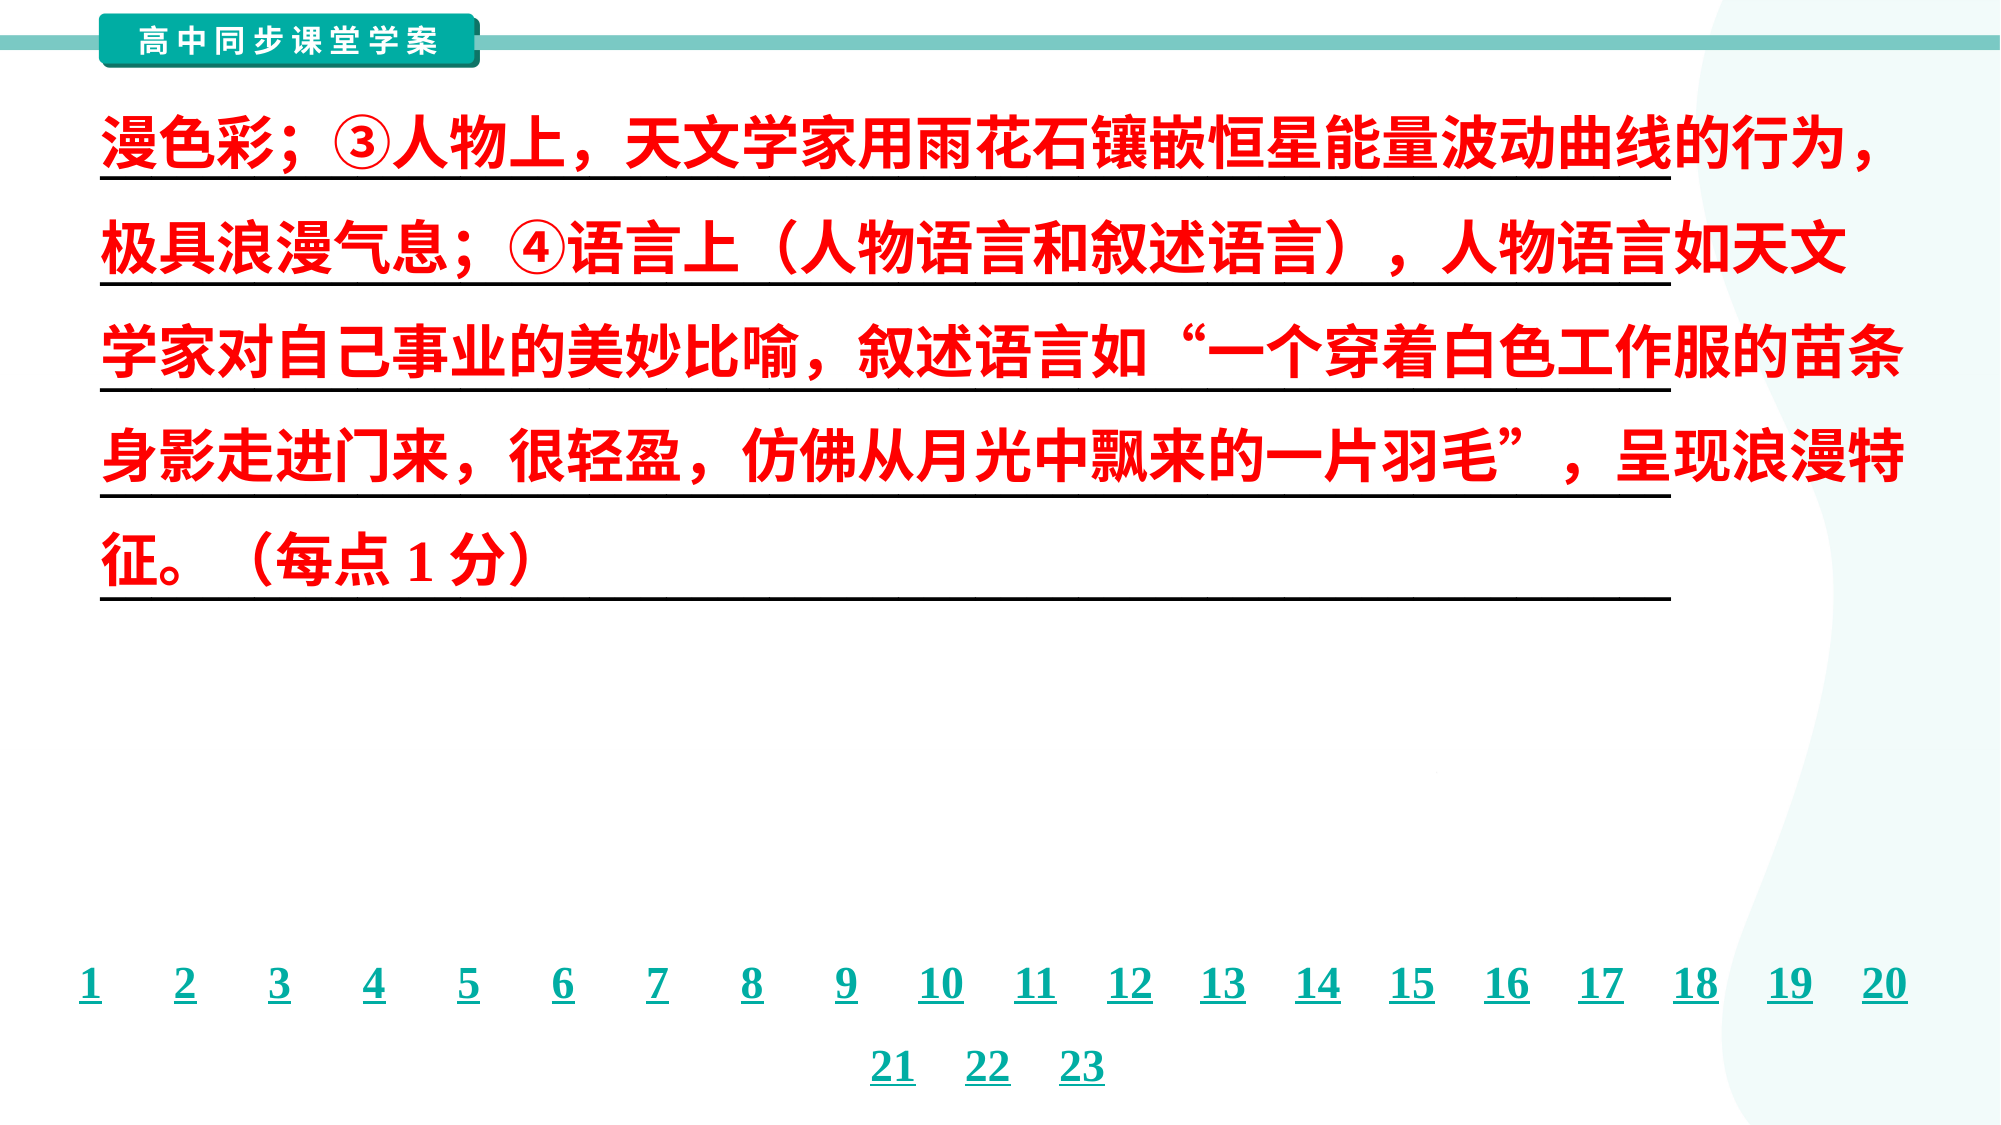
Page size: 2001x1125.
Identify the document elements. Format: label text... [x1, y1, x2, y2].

text_box _____________________________________________________________ _____________________________________________________________ _____________________________________________________________ _____________________________________________________________ _____________________________________________________________ [100, 582, 1899, 589]
picture [0, 0, 2000, 1125]
text_box 漫色彩；③人物上，天文学家用雨花石镶嵌恒星能量波动曲线的行为， 极具浪漫气息；④语言上（人物语言和叙述语言），人物语言如天文 学家对自己事业的美妙比喻，叙述语言如“一个穿着白色工作服的苗条 身影走进门来，很轻盈，仿佛从月光中飘来的一片羽毛”，呈现浪漫特 征。（每点1分） [100, 72, 1899, 582]
